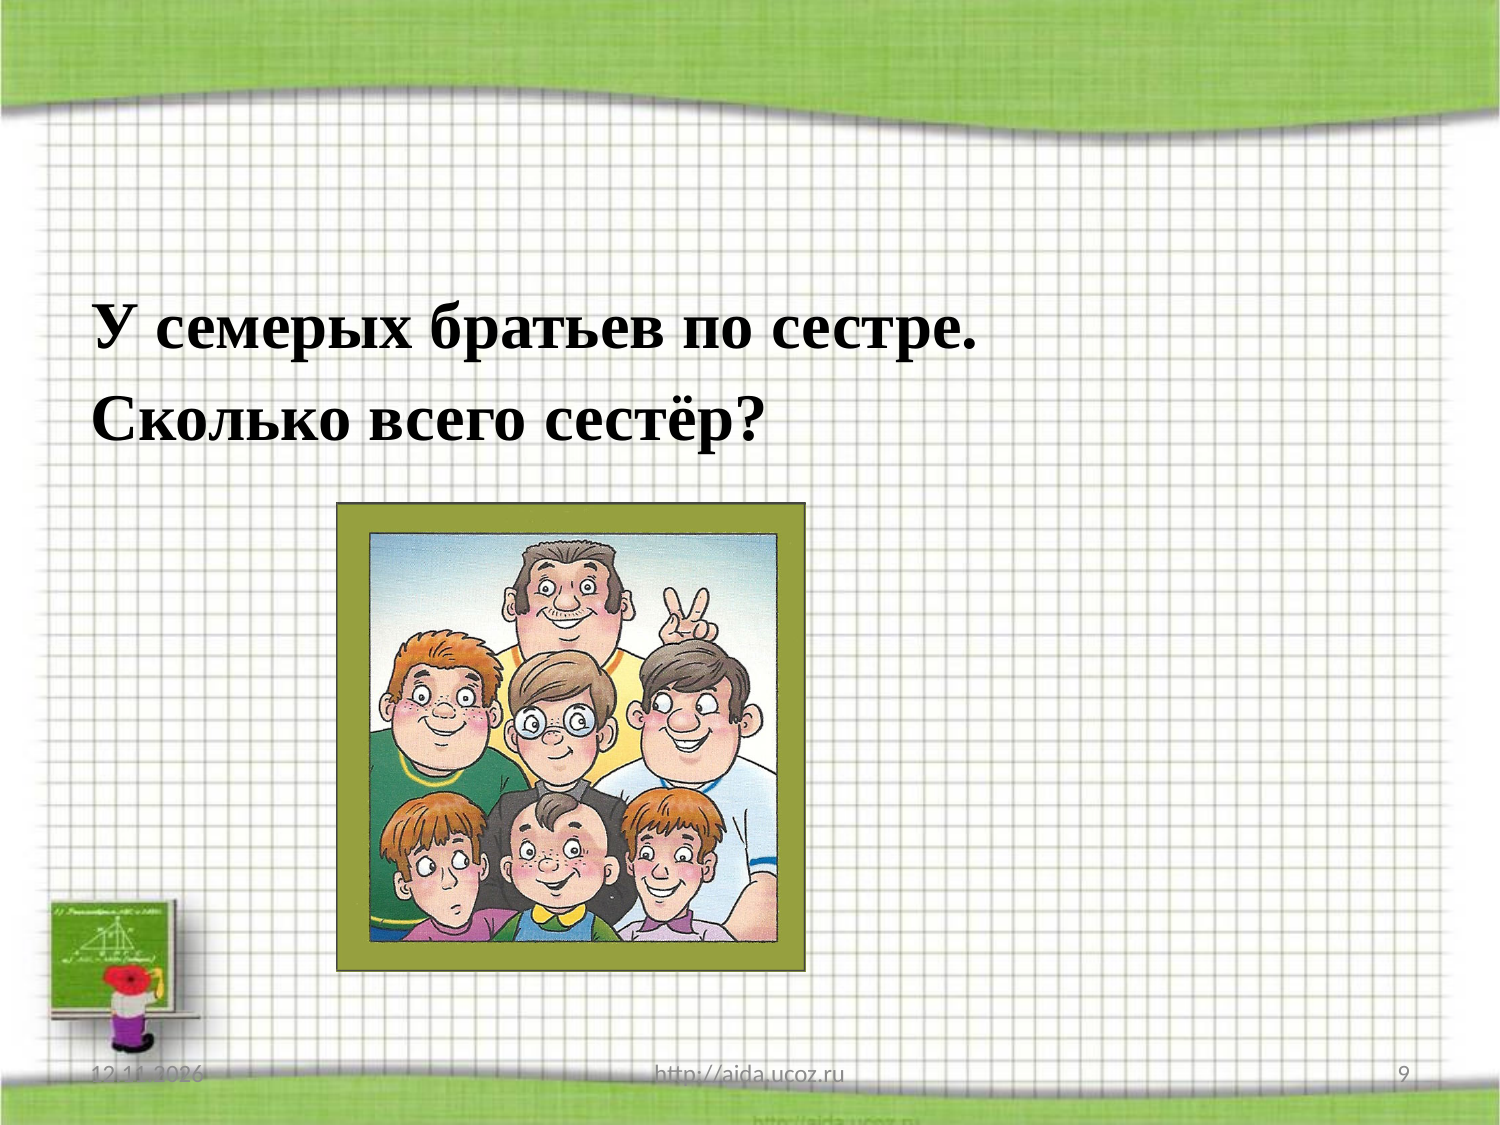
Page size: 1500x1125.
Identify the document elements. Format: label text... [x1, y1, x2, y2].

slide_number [75, 1042, 425, 1103]
list У семерых братьев по сестре. Сколько всего сестёр? [75, 262, 1425, 1005]
footer http://aida.ucoz.ru [512, 1042, 988, 1103]
slide_number 9 [1074, 1042, 1425, 1103]
picture [0, 0, 1500, 1125]
